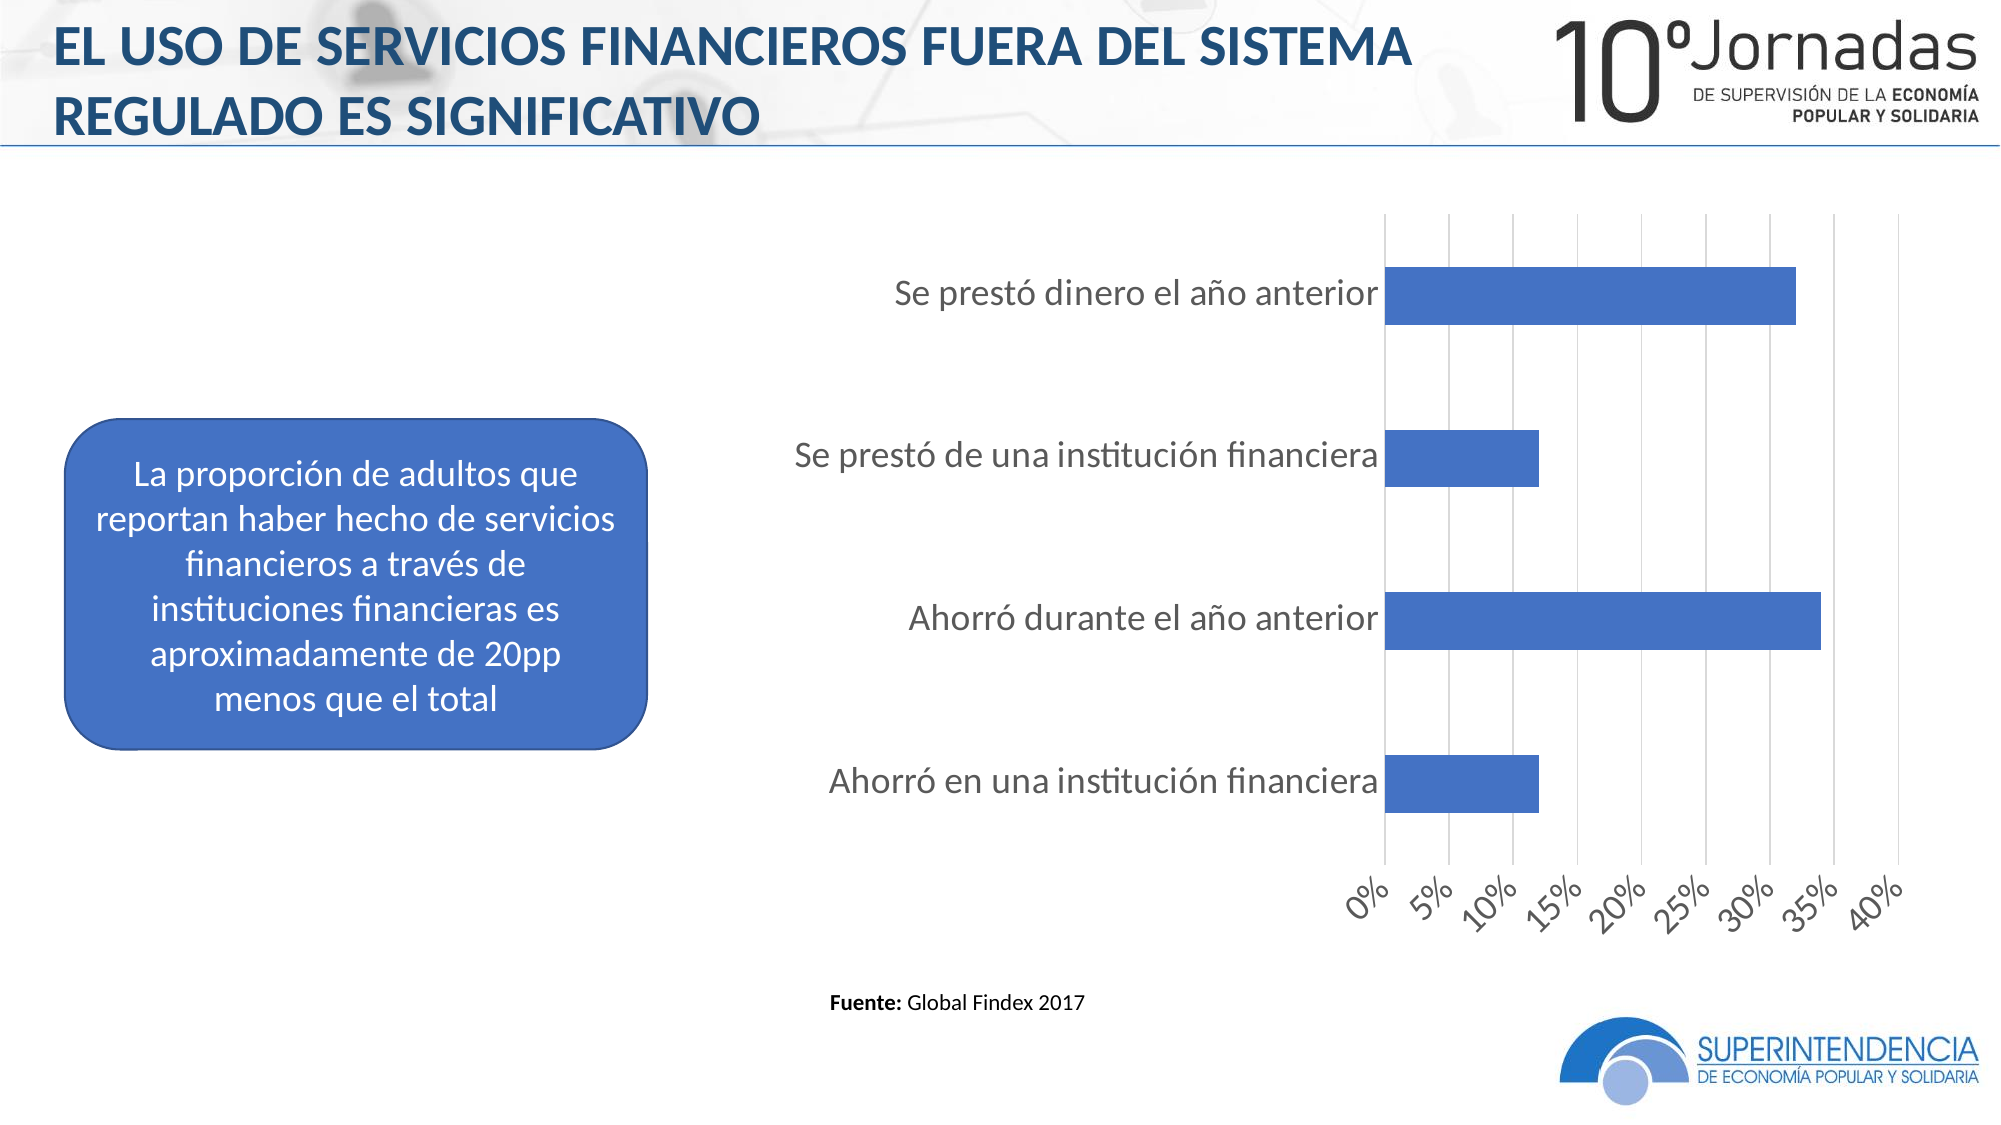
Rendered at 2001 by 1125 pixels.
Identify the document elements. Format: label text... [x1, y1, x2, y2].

text_box Fuente: Global Findex 2017 [815, 979, 1508, 1023]
text_box EL USO DE SERVICIOS FINANCIEROS FUERA DEL SISTEMA REGULADO ES SIGNIFICATIVO [38, 0, 1540, 155]
picture [0, 0, 2001, 1125]
text_box La proporción de adultos que reportan haber hecho de servicios financieros a través de instituciones financieras es aproximadamente de 20pp menos que el total [63, 418, 649, 751]
chart [771, 199, 1935, 959]
